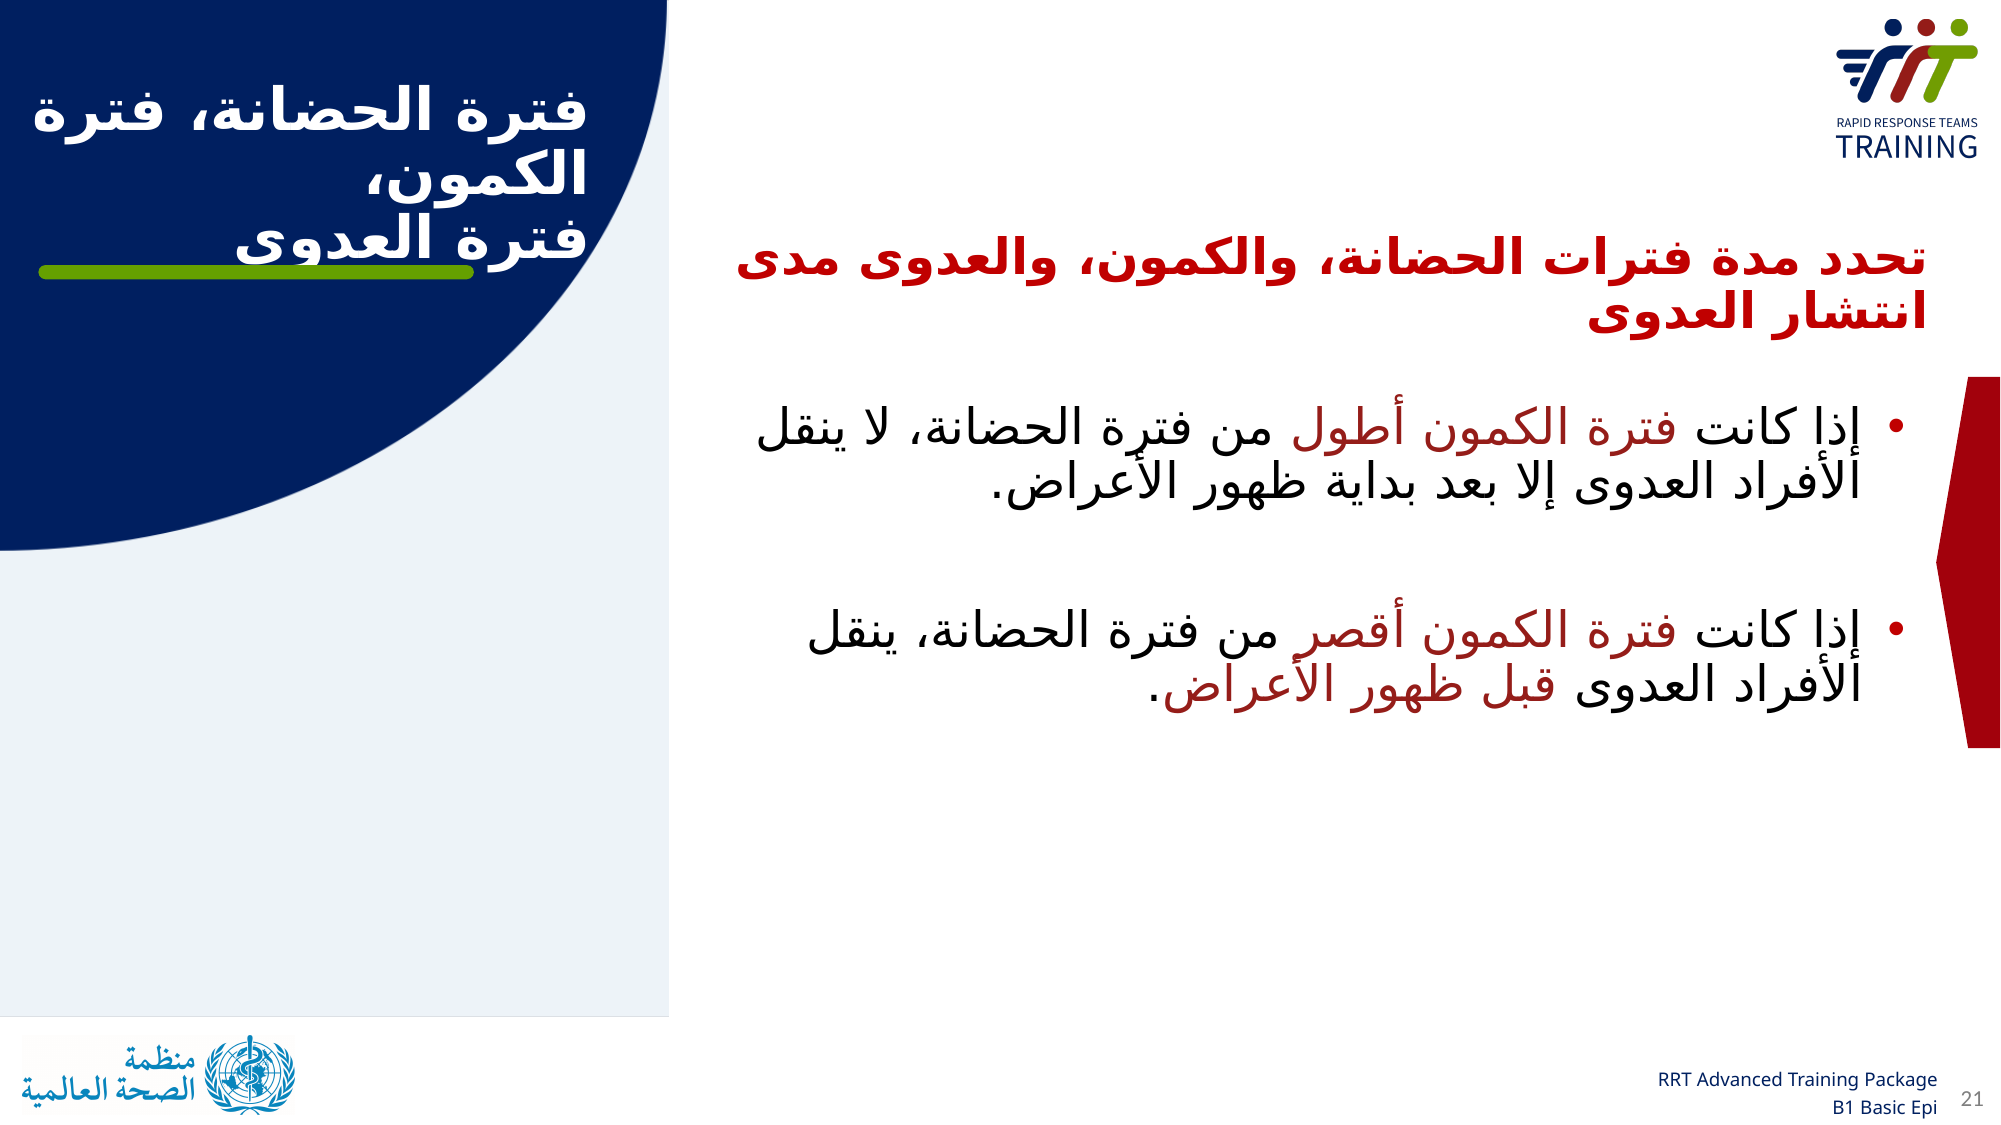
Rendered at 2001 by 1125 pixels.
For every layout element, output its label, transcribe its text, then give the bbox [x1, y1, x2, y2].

picture [1835, 19, 1978, 167]
text_box [38, 265, 474, 280]
picture [252, 1050, 258, 1059]
list تحدد مدة فترات الحضانة، والكمون، والعدوى مدى انتشار العدوى إذا كانت فترة الكمون أطول من فترة الحضانة، لا ينقل الأفراد العدوى إلا بعد بداية ظهور الأعراض. إذا كانت فترة الكمون أقصر من فترة الحضانة، ينقل الأفراد العدوى قبل ظهور الأعراض. [700, 223, 1937, 1049]
picture [0, 0, 669, 1018]
picture [22, 1035, 295, 1115]
title فترة الحضانة، فترة الكمون، فترة العدوى [0, 70, 599, 280]
